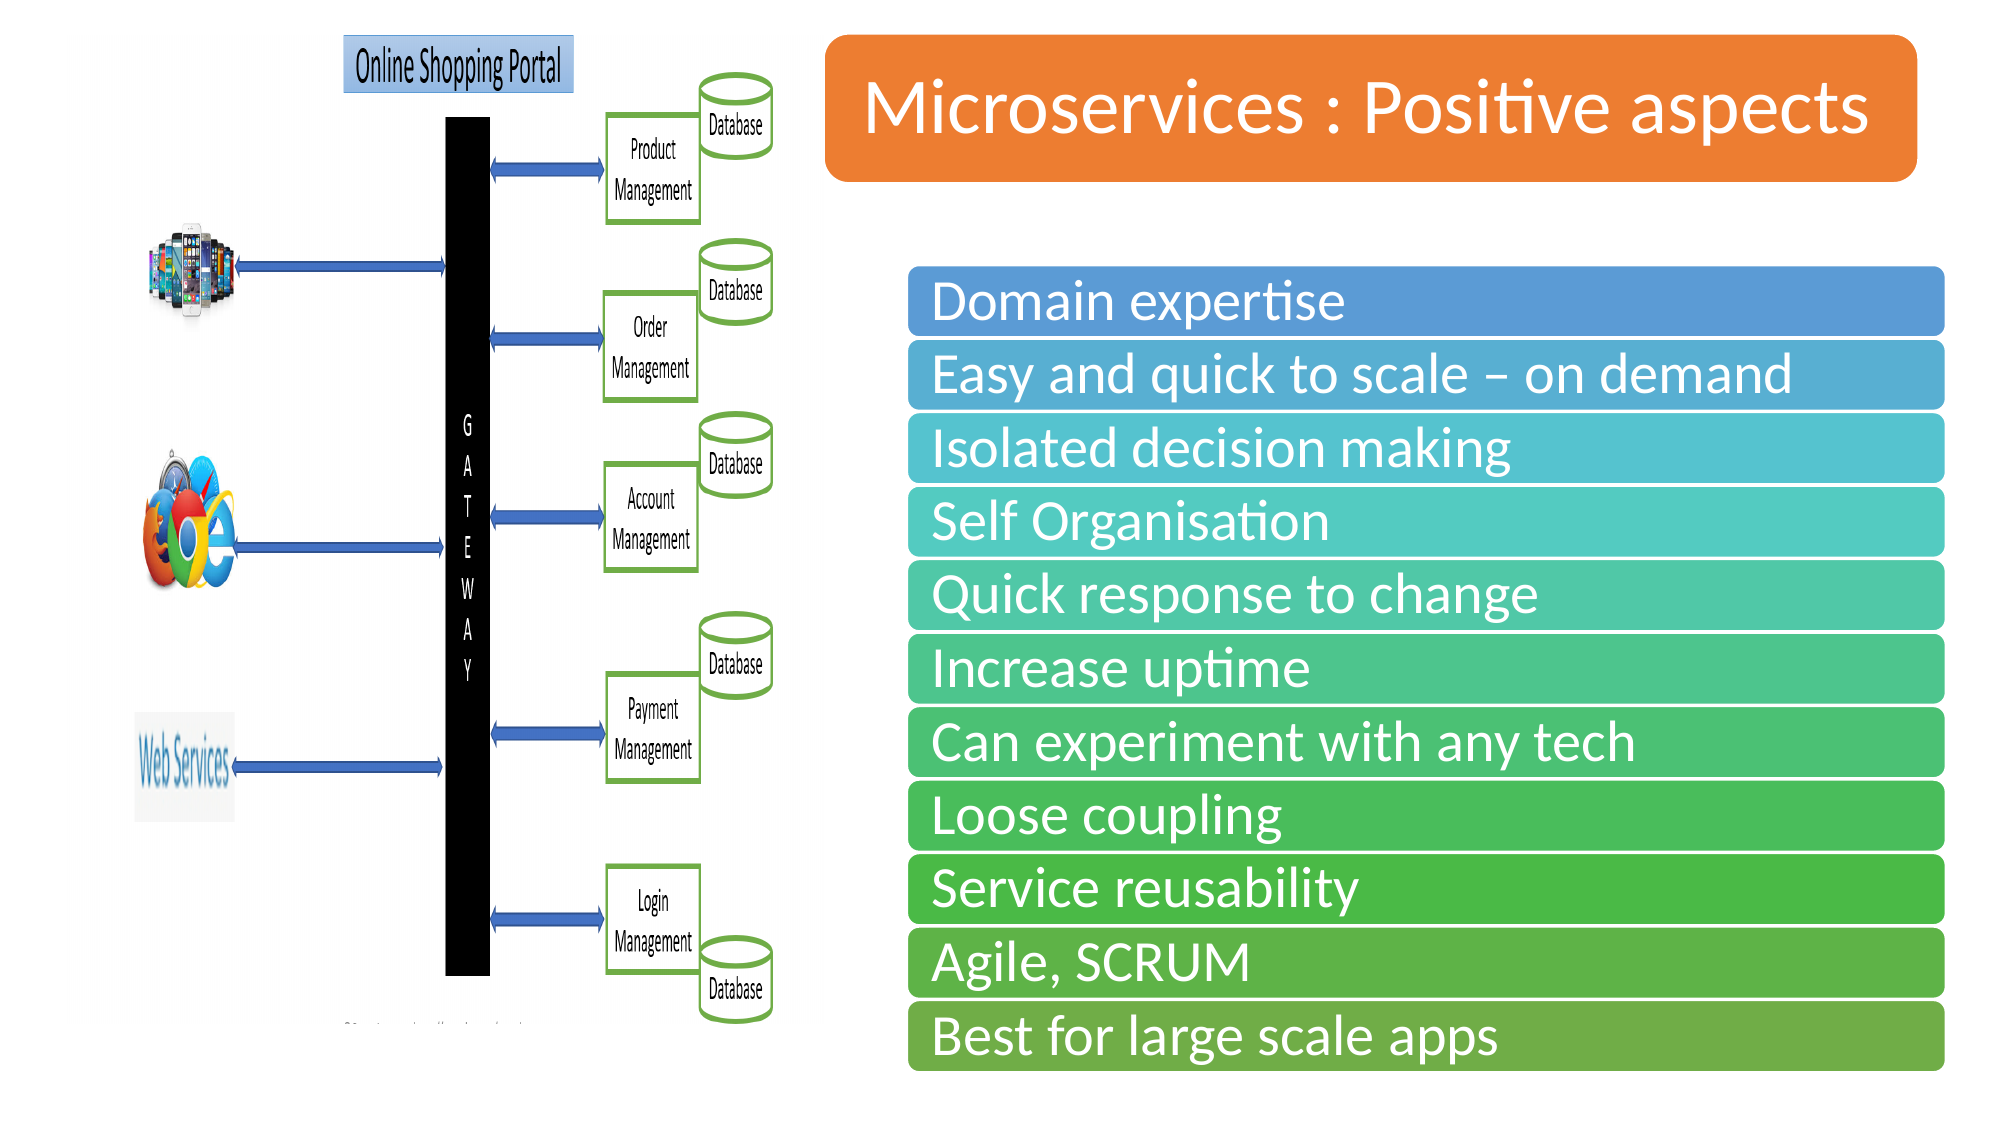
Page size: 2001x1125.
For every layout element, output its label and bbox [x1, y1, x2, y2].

picture [66, 35, 824, 1024]
text_box [823, 22, 1919, 233]
text_box [907, 264, 1946, 1073]
